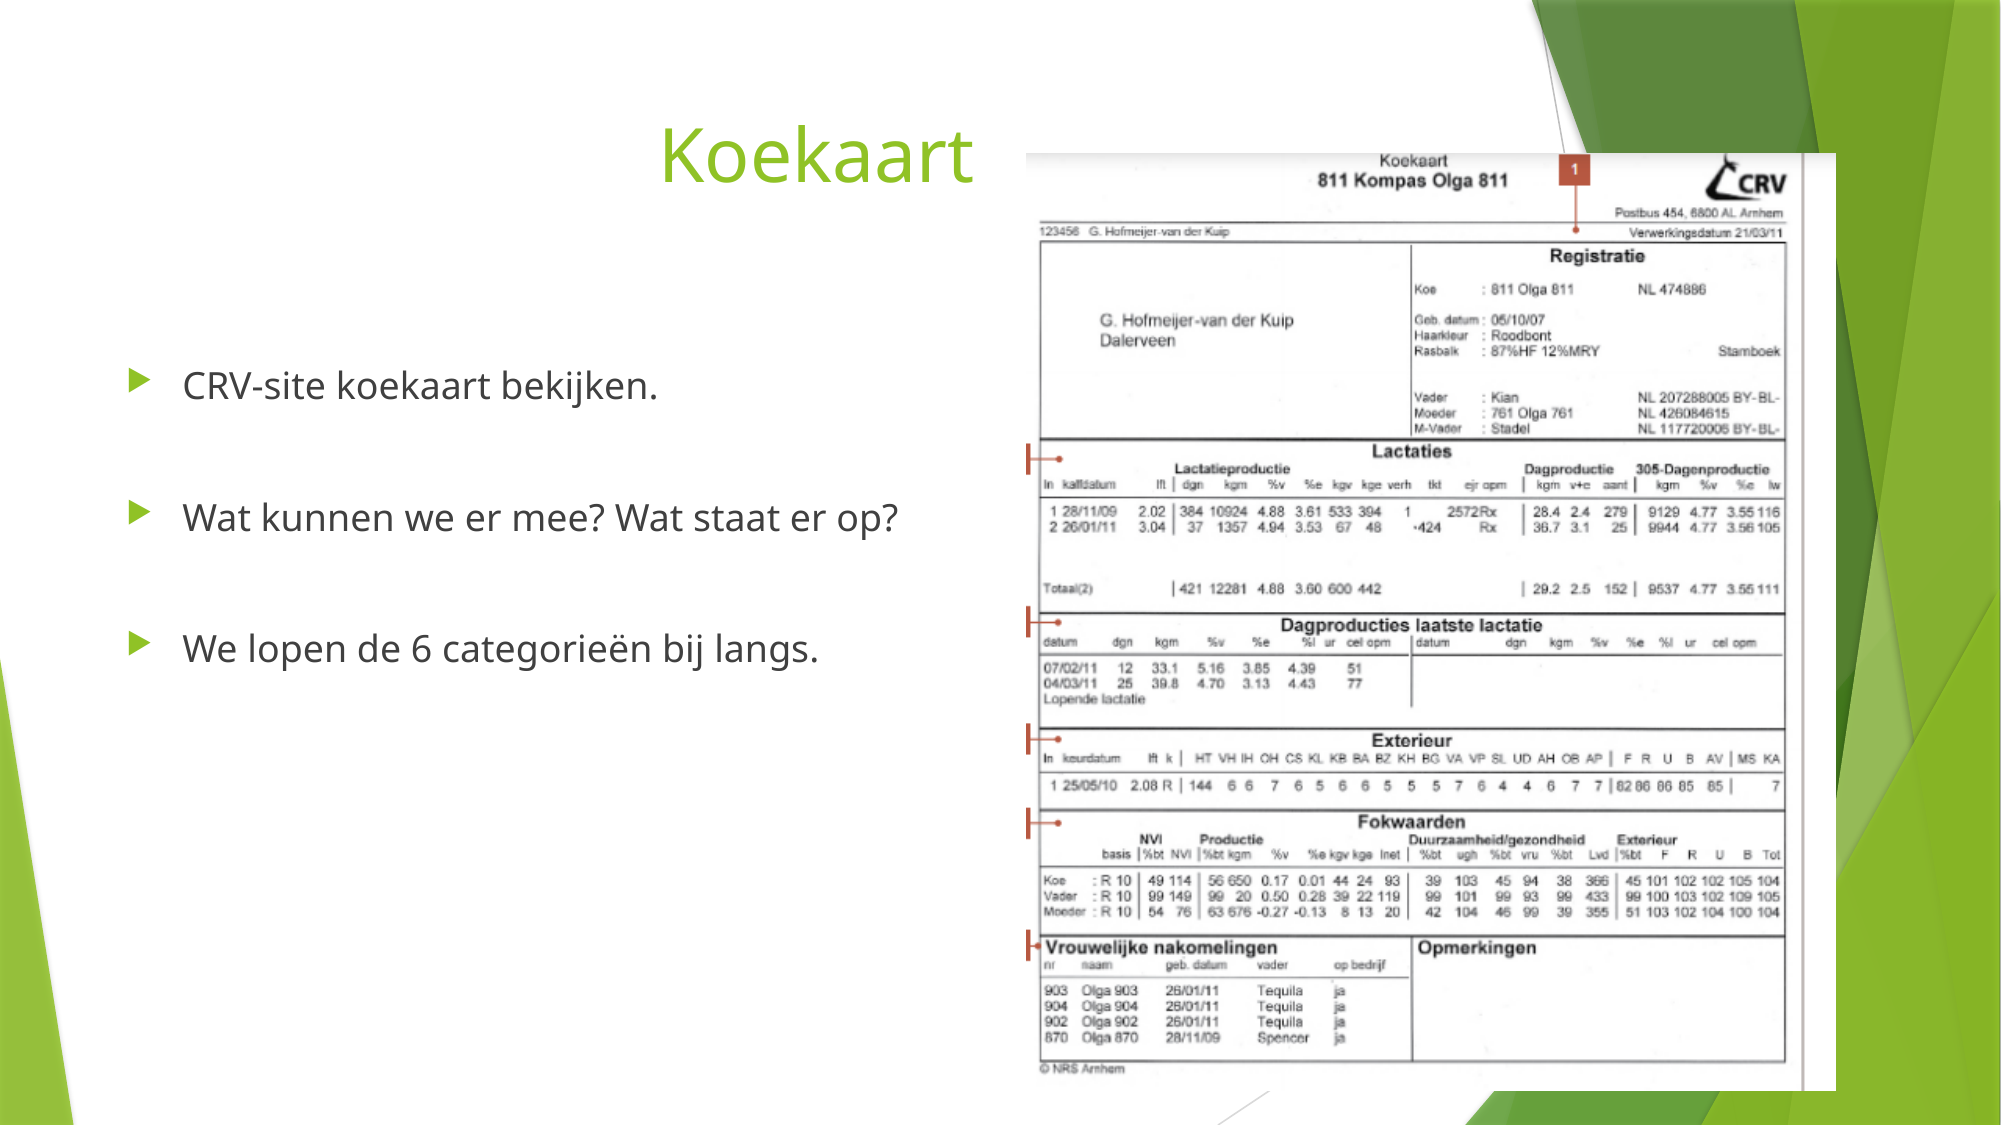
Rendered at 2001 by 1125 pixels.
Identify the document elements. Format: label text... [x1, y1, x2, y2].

list CRV-site koekaart bekijken. Wat kunnen we er mee? Wat staat er op? We lopen de 6 categorieën bij langs. [111, 354, 1020, 992]
title Koekaart [111, 99, 1522, 317]
picture [1025, 152, 1837, 1092]
